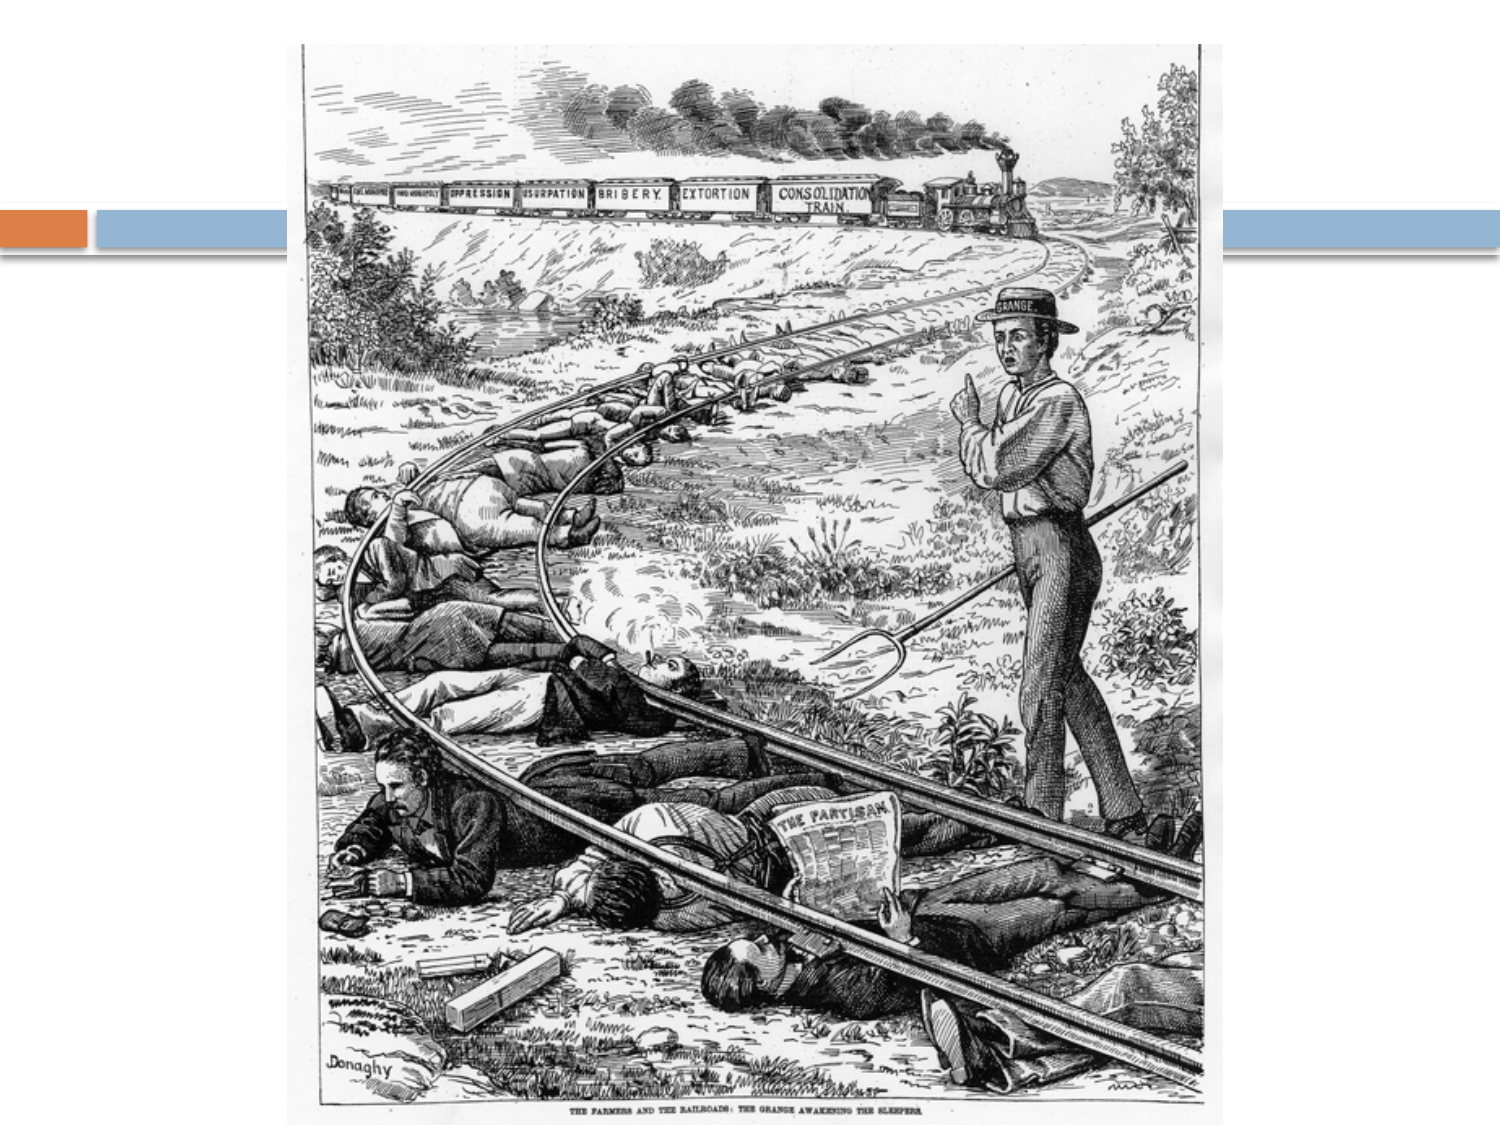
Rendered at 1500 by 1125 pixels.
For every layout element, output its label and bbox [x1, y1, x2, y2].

picture [287, 44, 1224, 1125]
